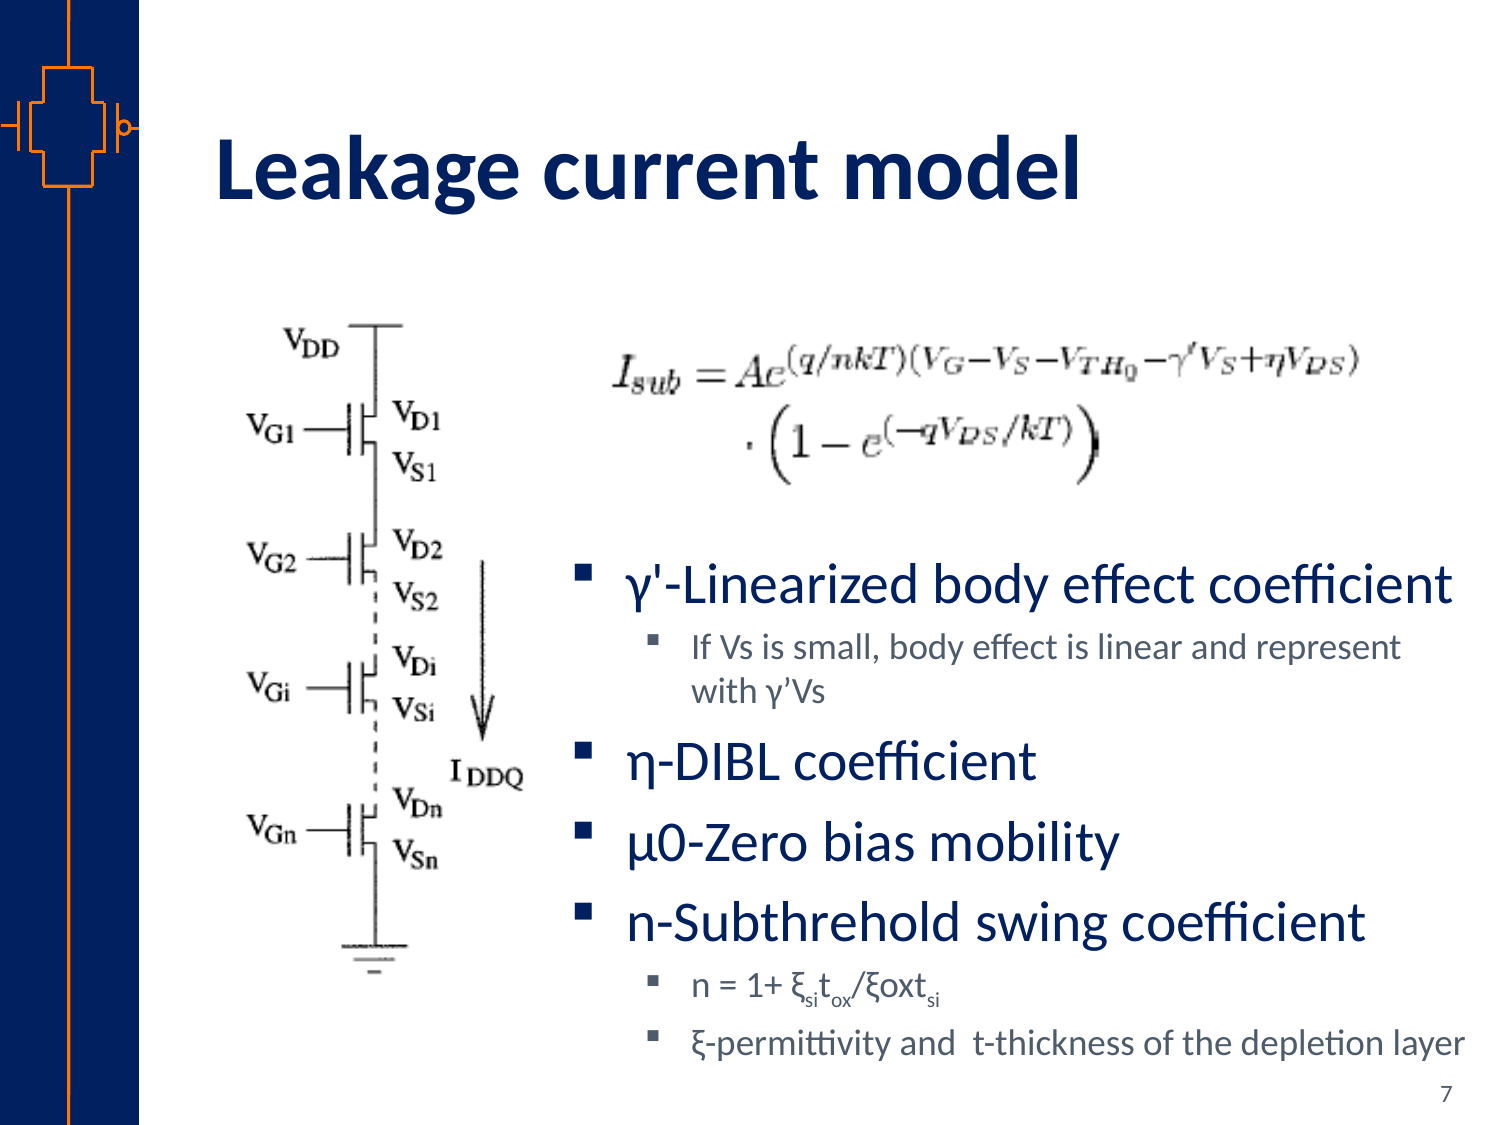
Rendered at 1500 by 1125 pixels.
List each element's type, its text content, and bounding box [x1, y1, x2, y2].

title Leakage current model [200, 37, 1388, 225]
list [199, 272, 566, 999]
text_box γ'-Linearized body effect coefficient If Vs is small, body effect is linear and represent with γ’Vs η-DIBL coefficient μ0-Zero bias mobility n-Subthrehold swing coefficient n = 1+ ξsitox/ξoxtsi ξ-permittivity and t-thickness of the depletion layer [555, 538, 1488, 1084]
slide_number 7 [1425, 1084, 1488, 1123]
picture [564, 310, 1396, 506]
